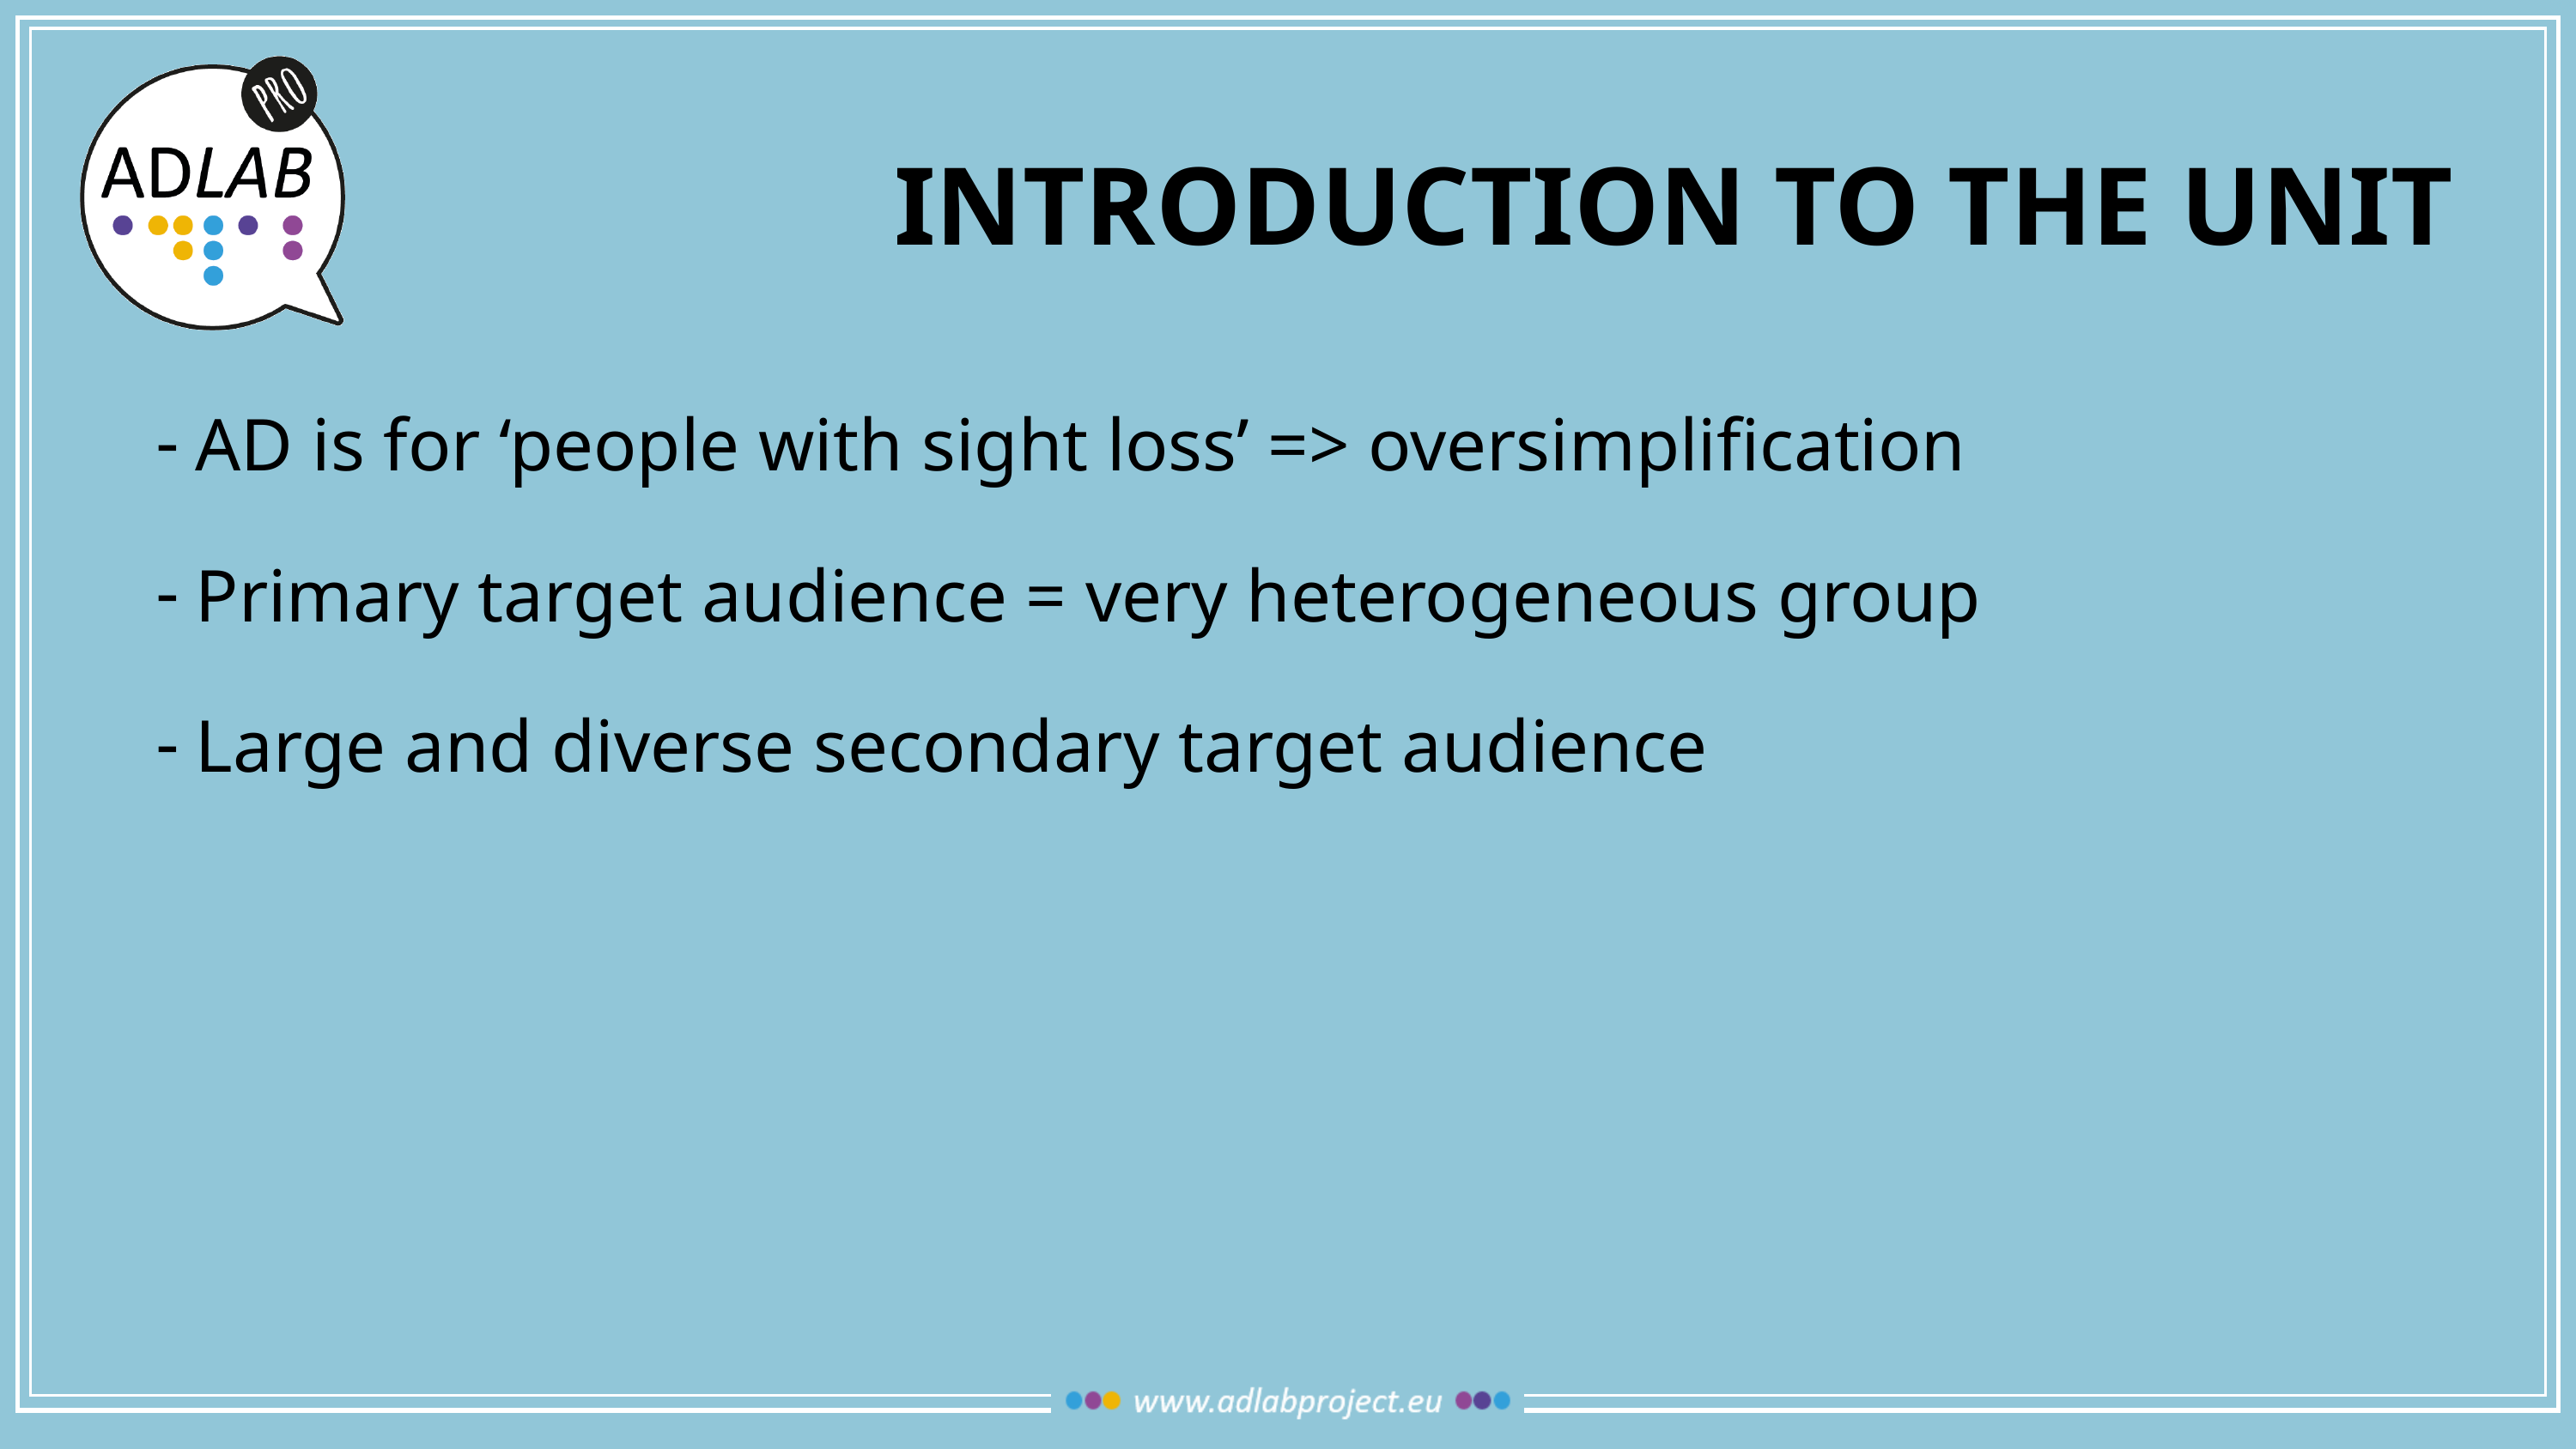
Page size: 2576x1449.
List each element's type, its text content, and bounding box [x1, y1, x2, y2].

title INTRODUCTION TO THE UNIT [384, 70, 2467, 350]
picture [72, 49, 353, 330]
list AD is for ‘people with sight loss’ => oversimplification Primary target audience = very heterogeneous group Large and diverse secondary target audience [143, 350, 2467, 1056]
picture [1051, 1378, 1524, 1429]
